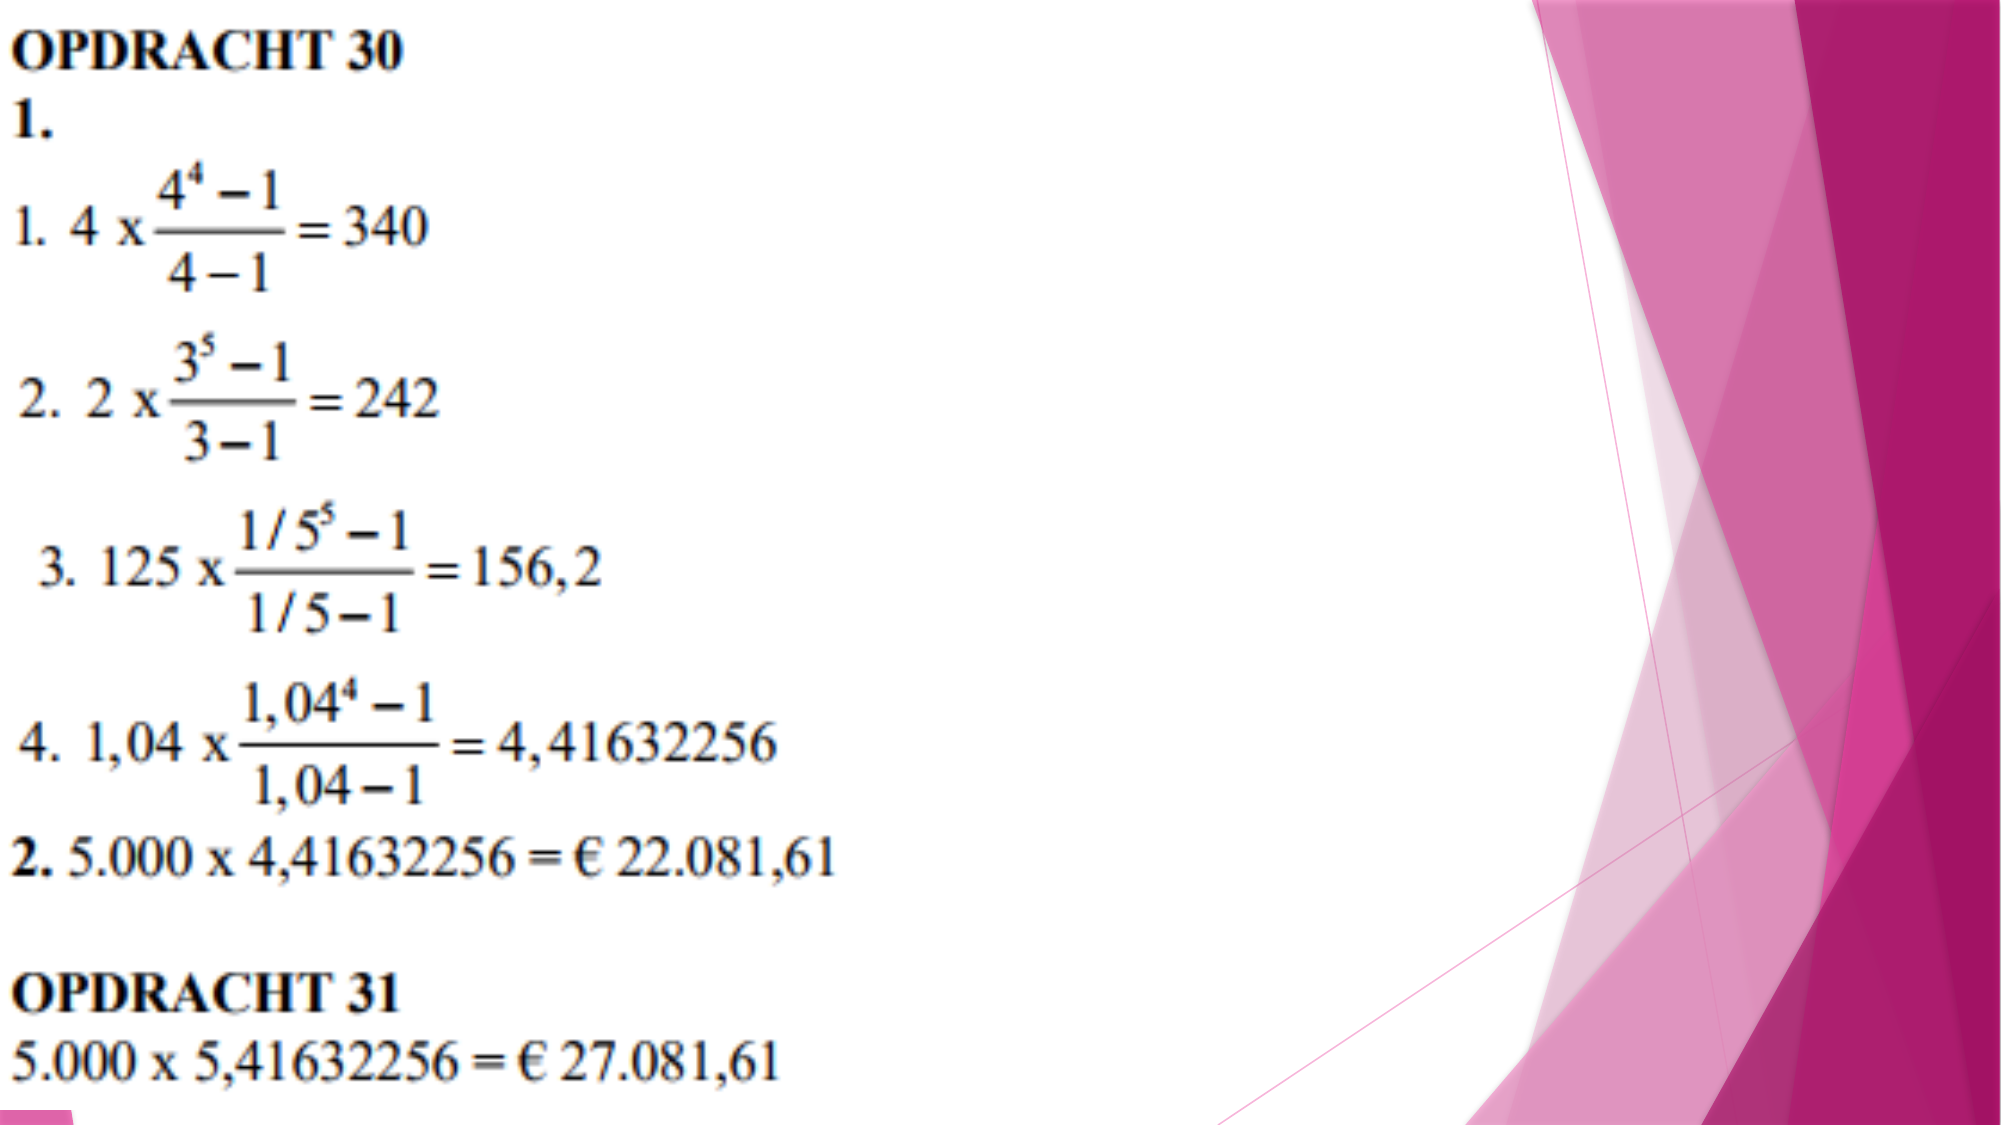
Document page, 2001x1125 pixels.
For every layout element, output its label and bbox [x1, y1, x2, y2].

picture [0, 0, 885, 1111]
